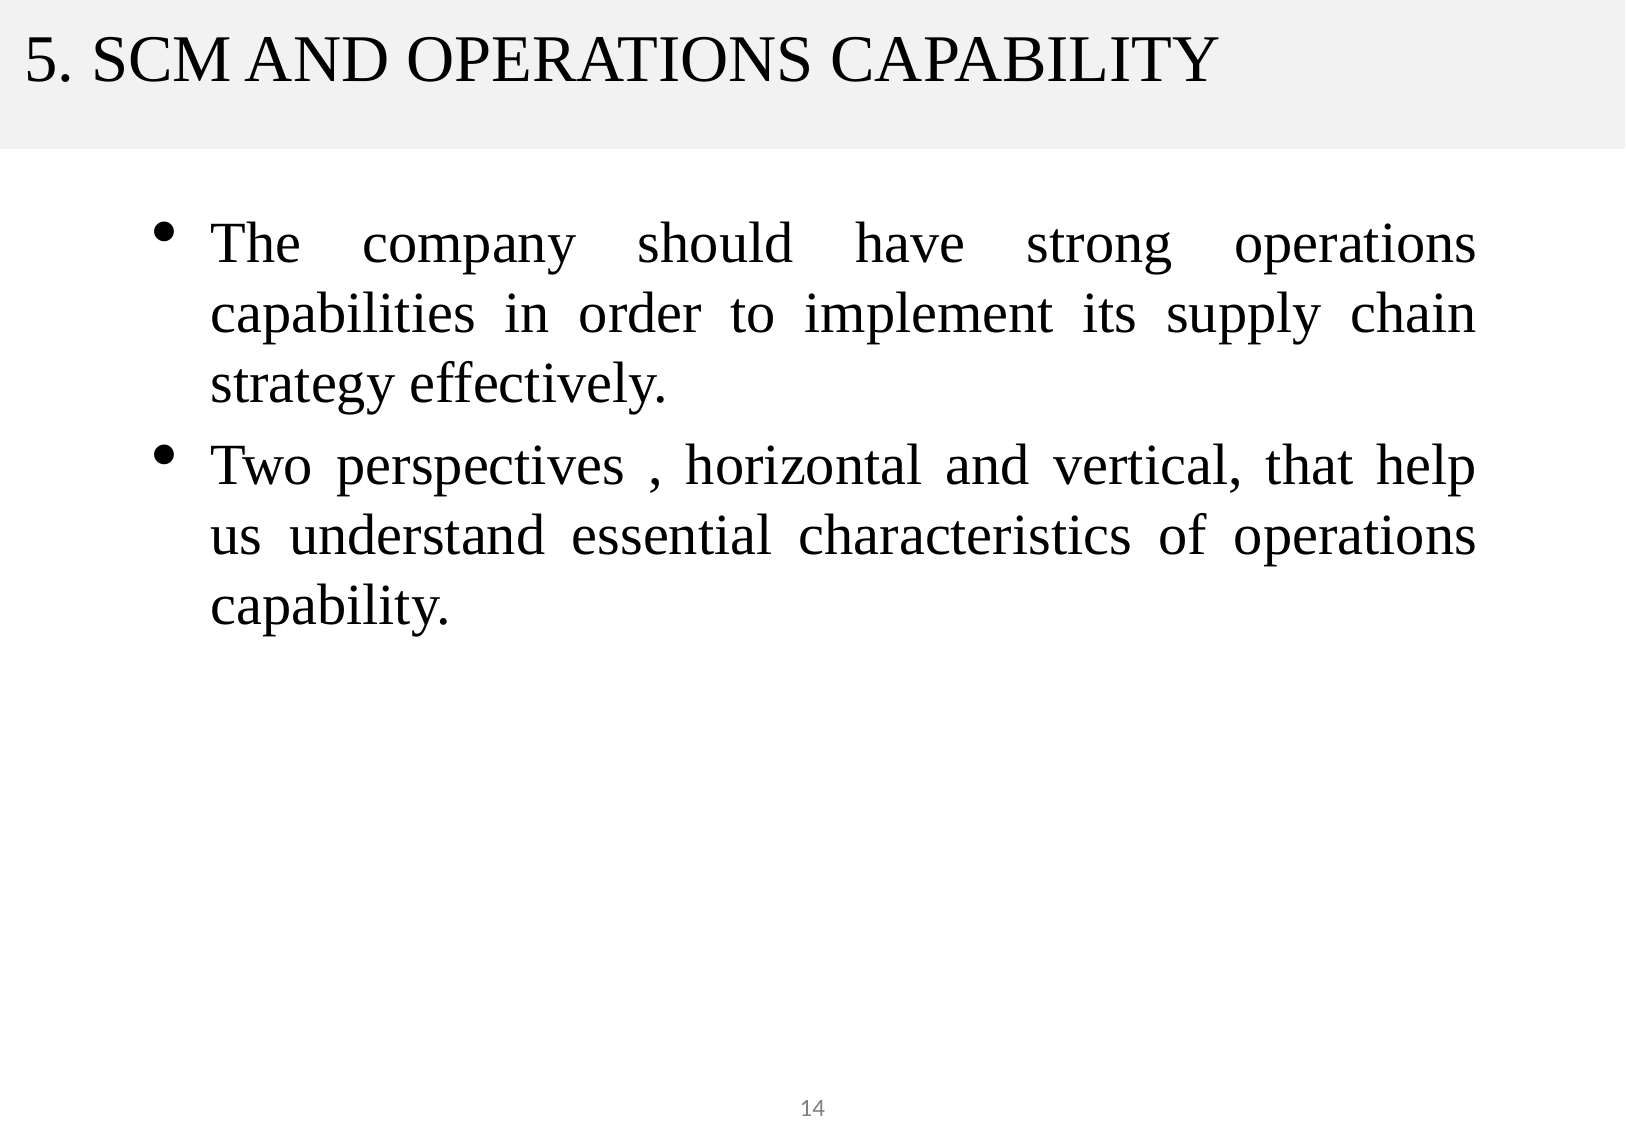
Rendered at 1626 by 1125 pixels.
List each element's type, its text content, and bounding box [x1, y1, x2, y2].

title 5. SCM AND OPERATIONS CAPABILITY [9, 7, 1445, 157]
list The company should have strong operations capabilities in order to implement its supply chain strategy effectively. Two perspectives , horizontal and vertical, that help us understand essential characteristics of operations capability. [139, 196, 1493, 872]
